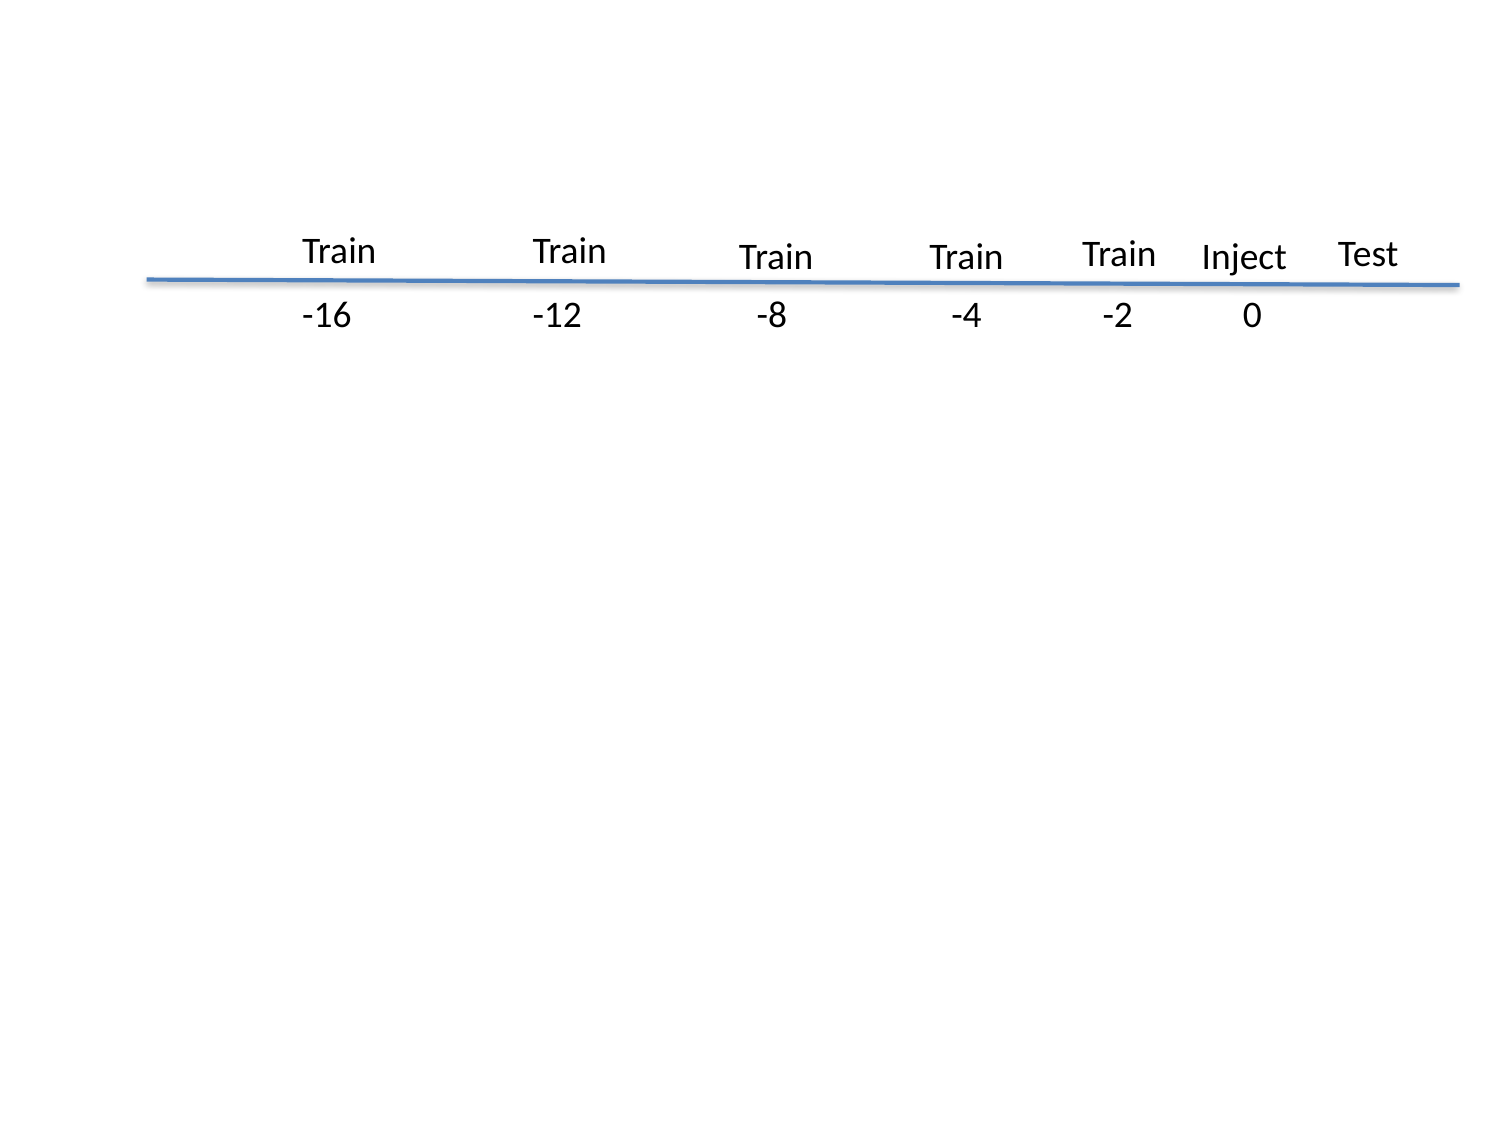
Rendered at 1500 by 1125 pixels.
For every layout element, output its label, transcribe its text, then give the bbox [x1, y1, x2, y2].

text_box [146, 279, 1460, 286]
text_box Train [724, 224, 829, 278]
text_box Train [287, 218, 392, 278]
text_box Train [517, 218, 623, 278]
text_box -2 [1087, 294, 1148, 342]
text_box Train [914, 224, 1019, 278]
text_box -8 [741, 294, 803, 342]
text_box -16 [287, 294, 367, 342]
text_box -4 [936, 294, 997, 342]
text_box 0 [1228, 294, 1277, 342]
text_box Test [1323, 221, 1414, 278]
text_box Inject [1186, 224, 1302, 278]
text_box Train [1067, 221, 1172, 278]
text_box -12 [517, 294, 597, 342]
